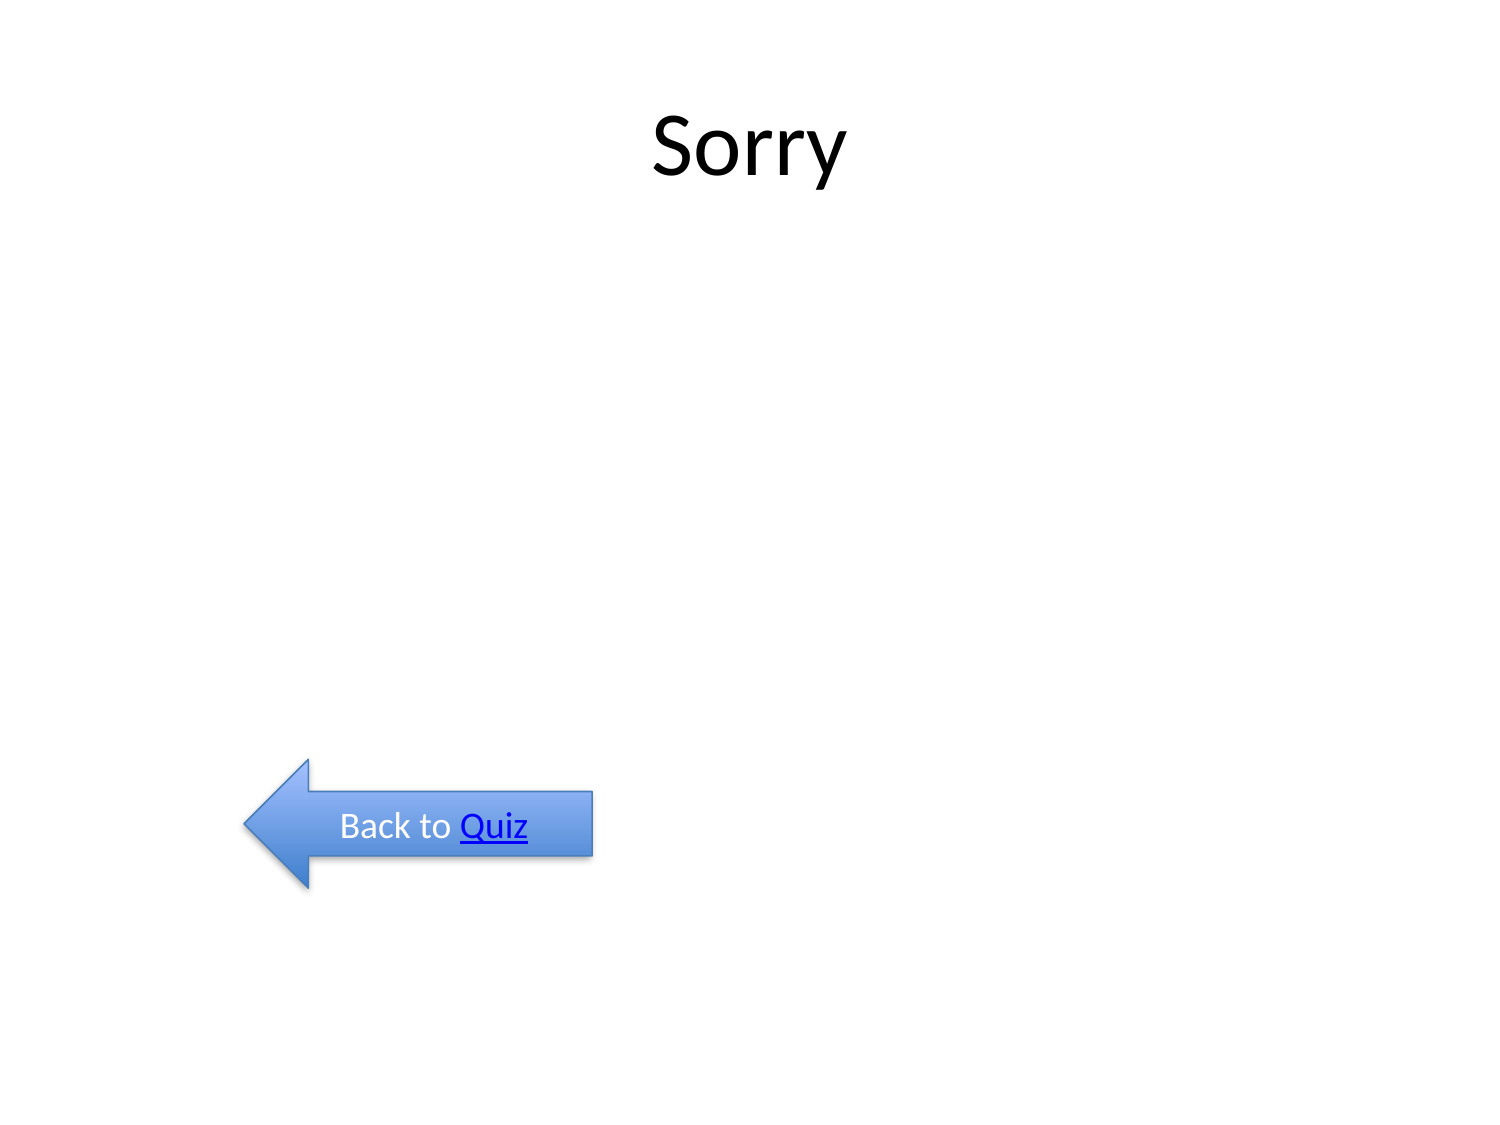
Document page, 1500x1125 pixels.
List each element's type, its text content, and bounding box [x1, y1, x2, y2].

text_box Back to Quiz [243, 758, 593, 889]
title Sorry [75, 45, 1425, 233]
